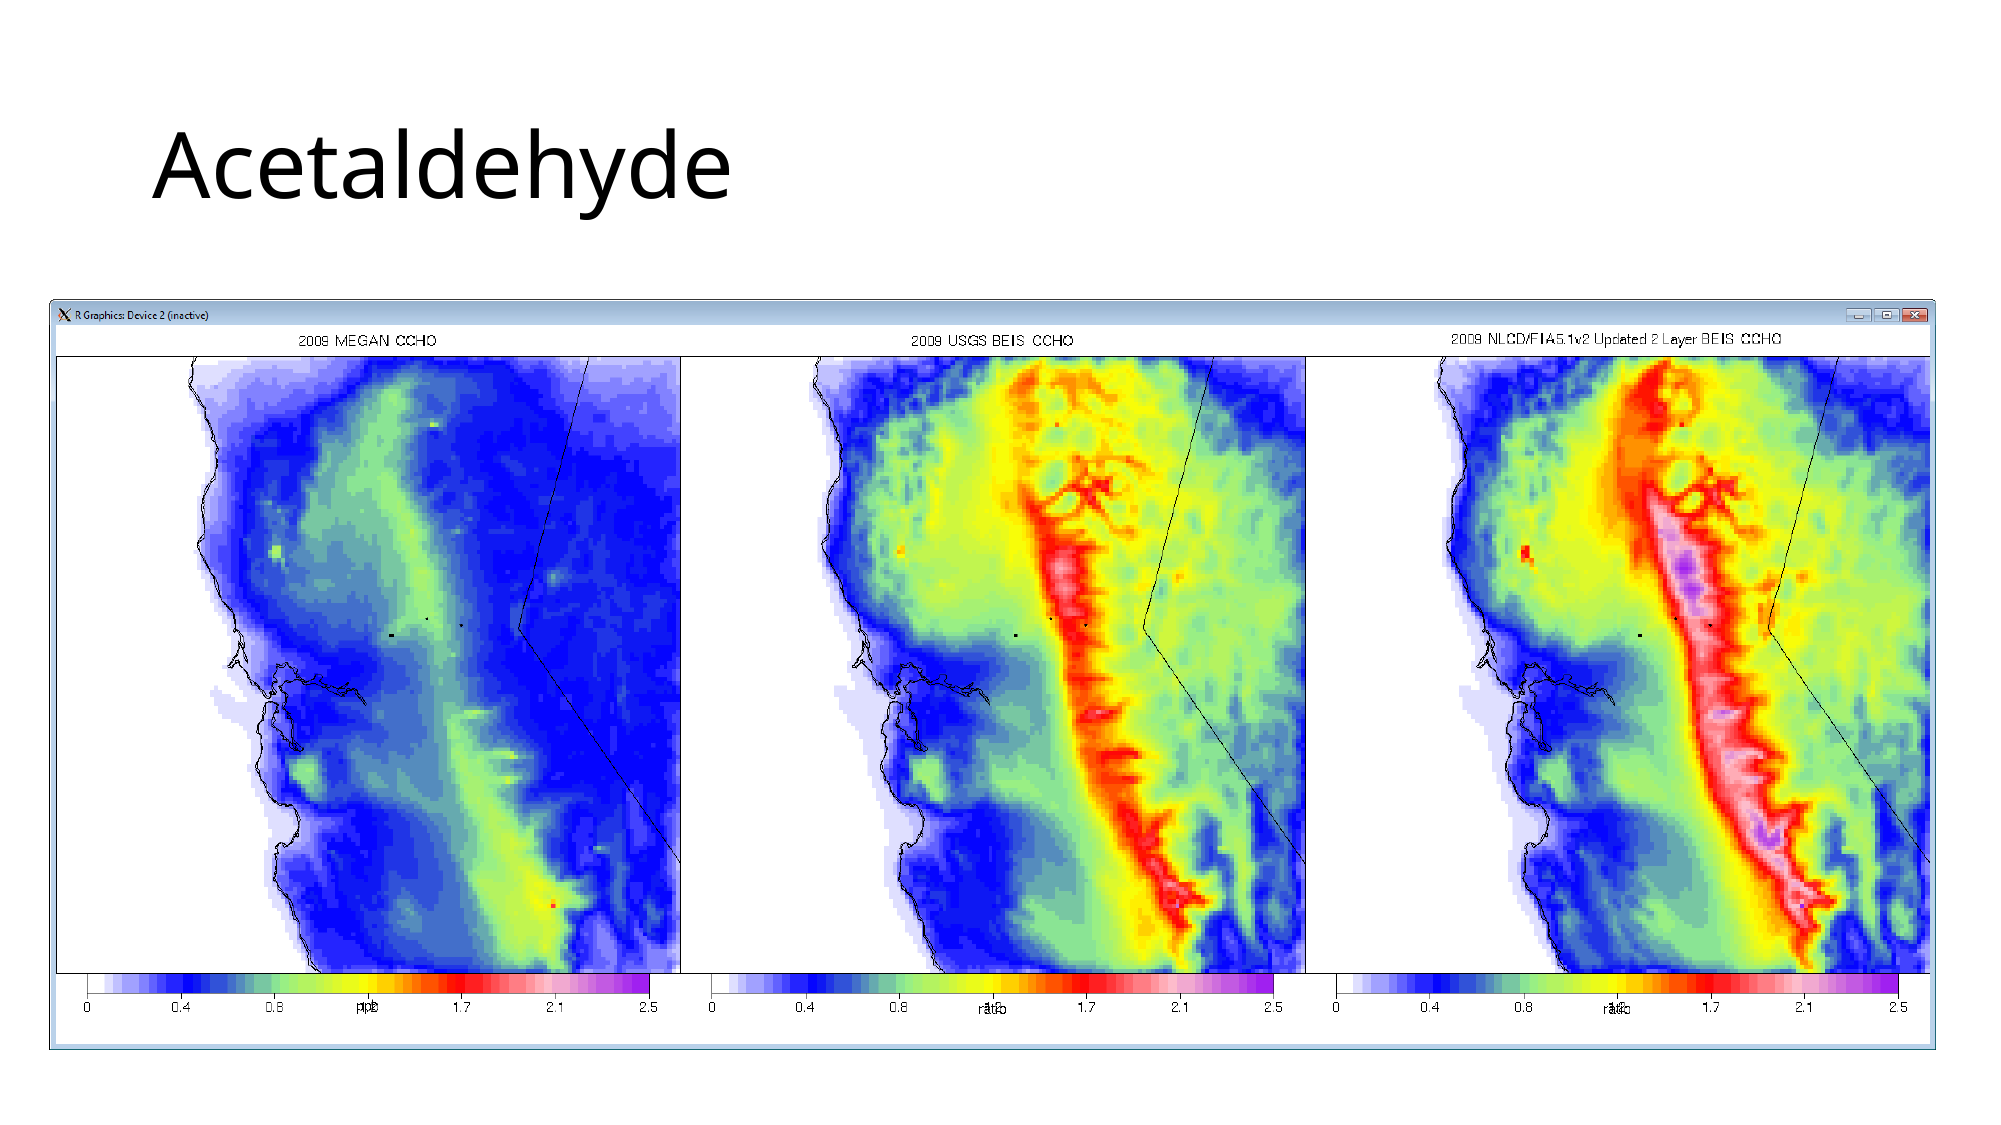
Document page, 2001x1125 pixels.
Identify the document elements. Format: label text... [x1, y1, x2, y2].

picture [49, 299, 1936, 1050]
title Acetaldehyde [137, 59, 1863, 278]
